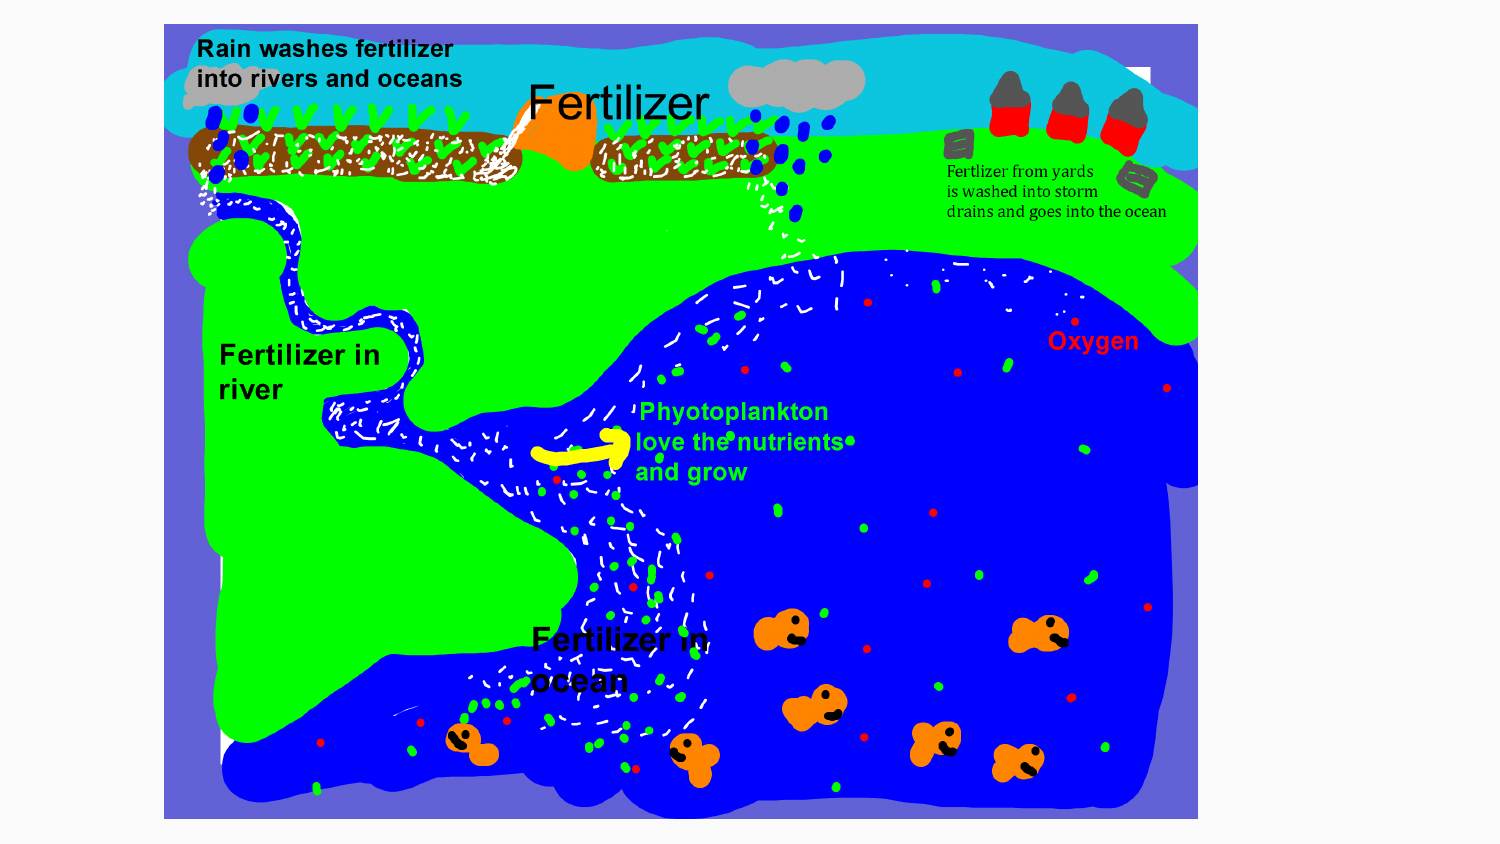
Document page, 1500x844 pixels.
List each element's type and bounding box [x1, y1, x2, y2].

picture [164, 24, 1199, 819]
